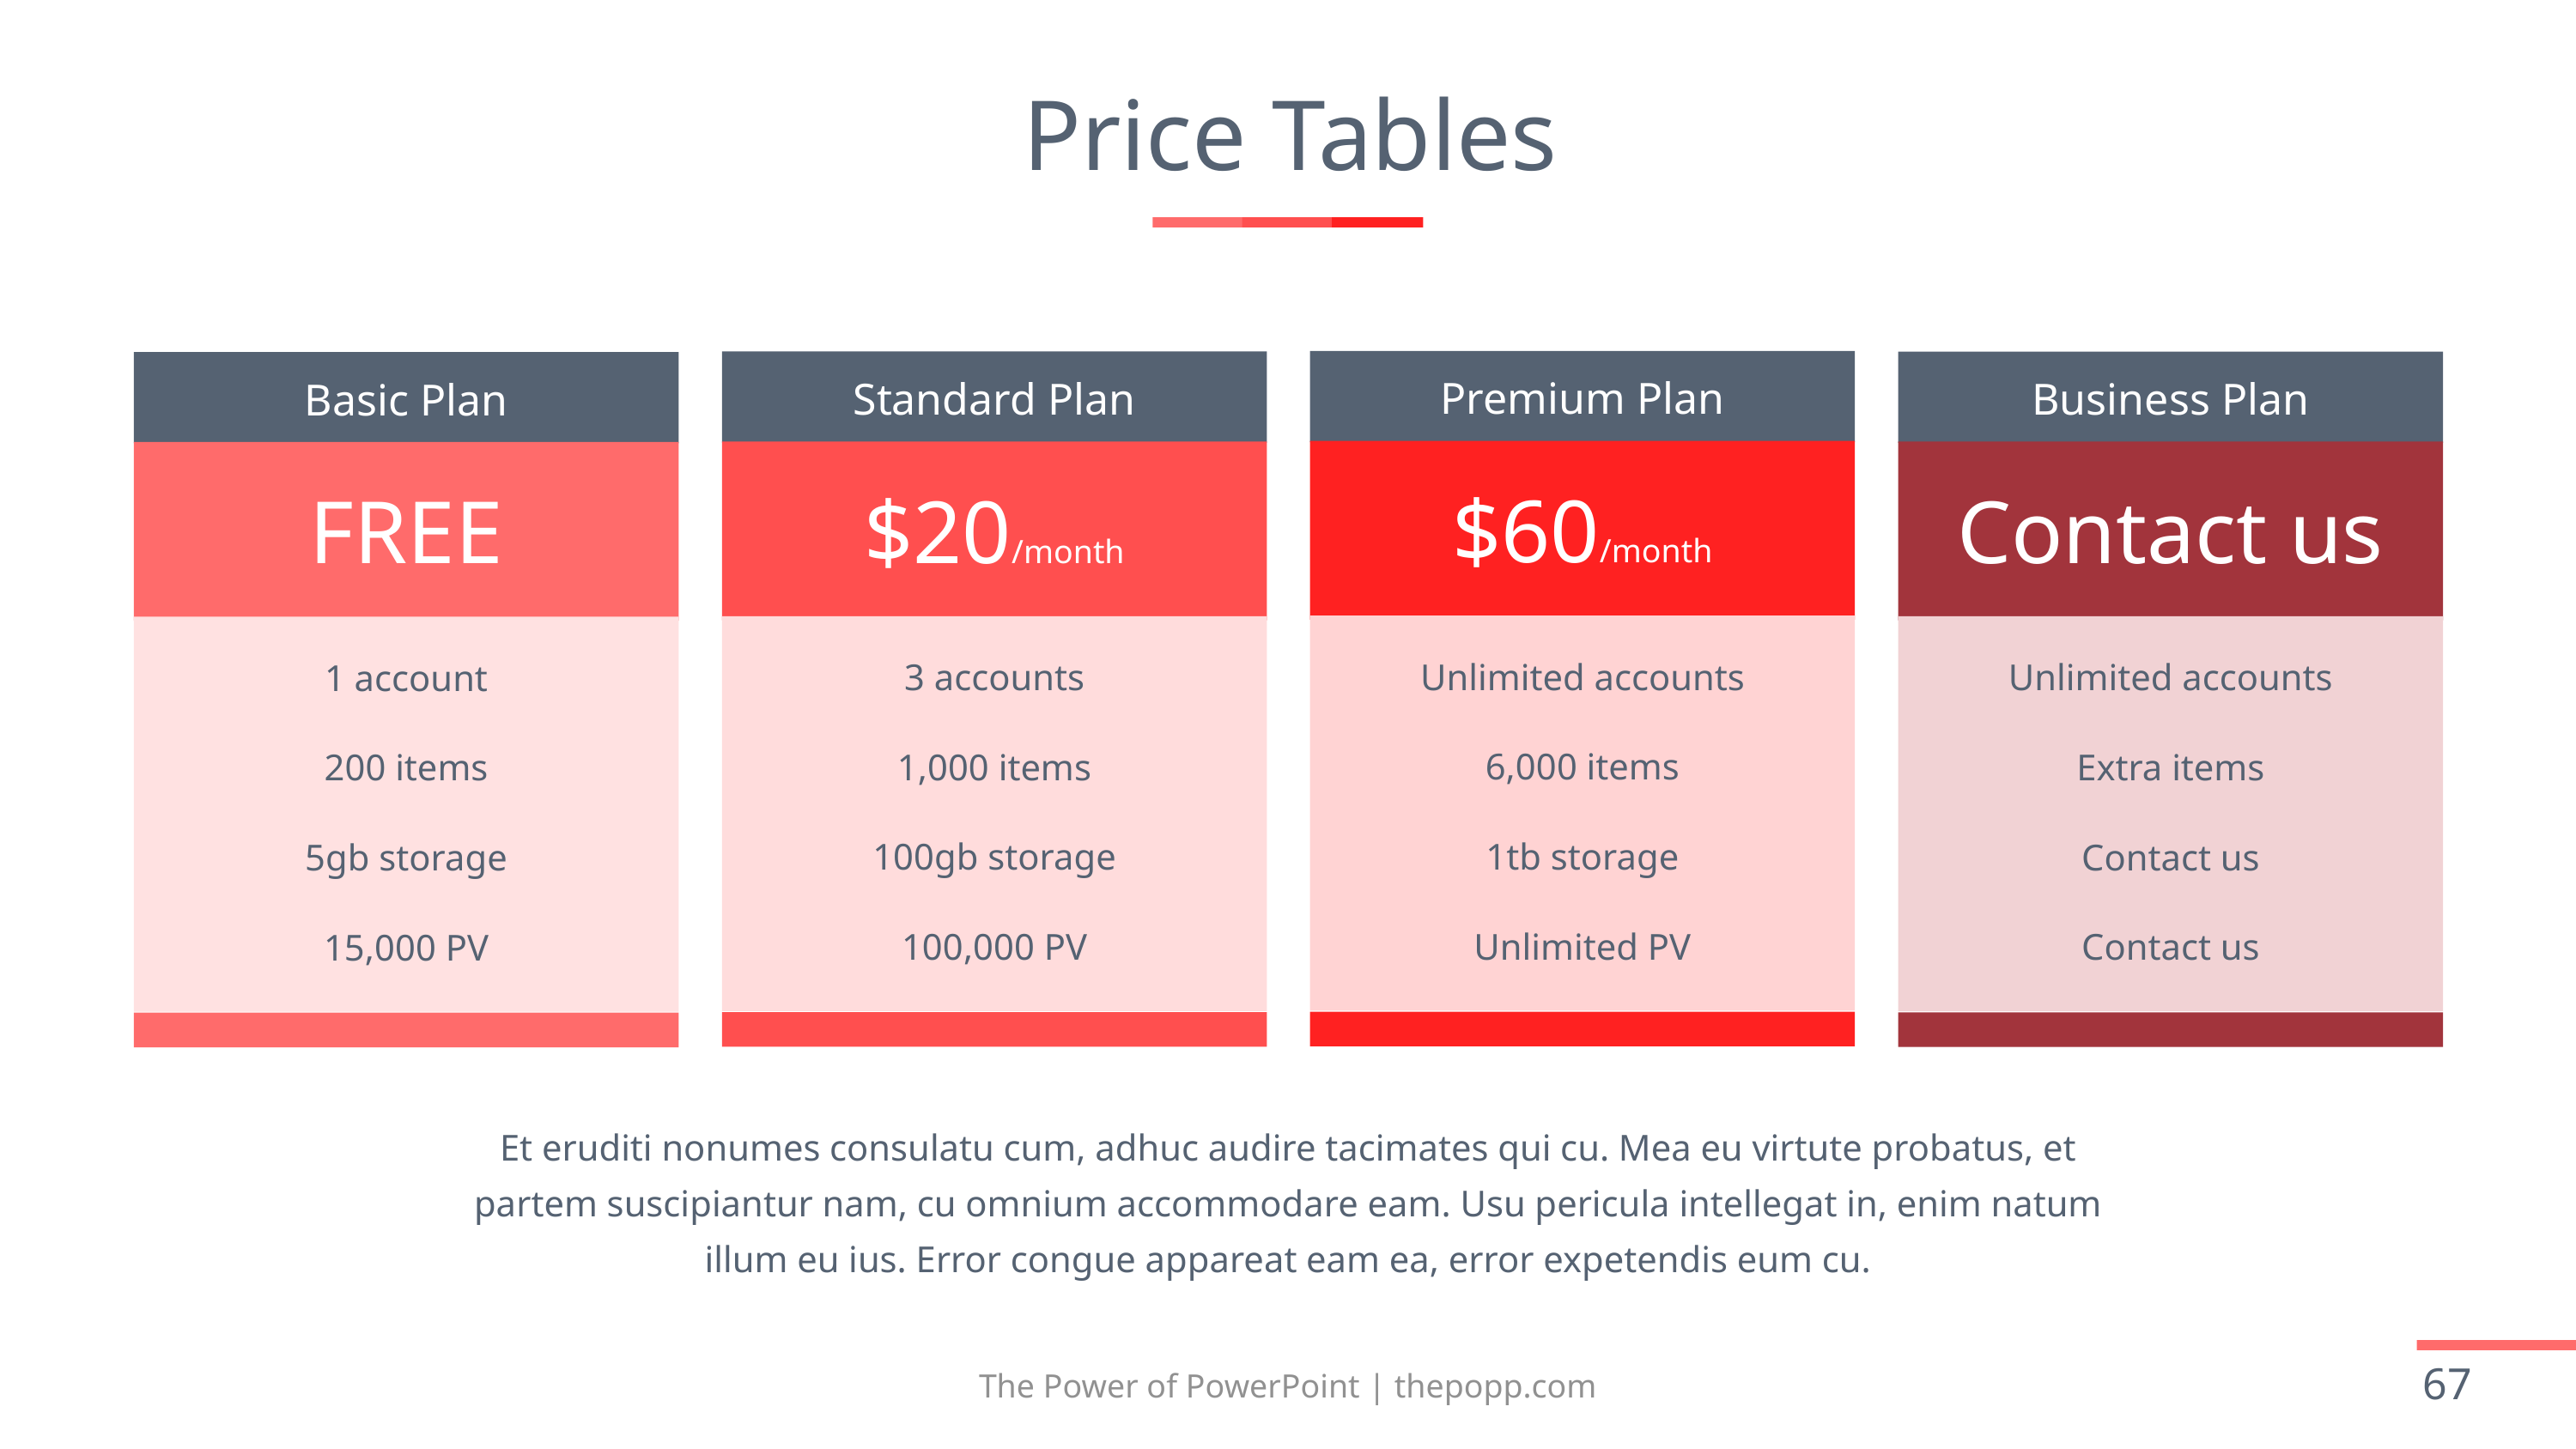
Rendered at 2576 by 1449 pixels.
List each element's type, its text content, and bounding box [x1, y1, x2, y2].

slide_number 67 [2409, 1351, 2576, 1421]
list 100gb storage [721, 818, 1267, 894]
list Business Plan [1898, 352, 2444, 444]
list $60/month [1309, 443, 1856, 615]
list Contact us [1898, 444, 2444, 616]
list Premium Plan [1309, 351, 1856, 443]
list 200 items [133, 730, 679, 804]
list 15,000 PV [133, 909, 679, 984]
list Et eruditi nonumes consulatu cum, adhuc audire tacimates qui cu. Mea eu virtute probatus, et partem suscipiantur nam, cu omnium accommodare eam. Usu pericula intellegat in, enim natum illum eu ius. Error congue appareat eam ea, error expetendis eum cu. [450, 1088, 2126, 1304]
list Unlimited PV [1309, 907, 1856, 983]
list Standard Plan [721, 352, 1267, 444]
list Unlimited accounts [1898, 640, 2444, 714]
list Extra items [1898, 729, 2444, 804]
list Basic Plan [133, 352, 679, 445]
list $20/month [721, 444, 1267, 615]
list Unlimited accounts [1309, 639, 1856, 714]
title Price Tables [69, 49, 2512, 230]
list Contact us [1898, 819, 2444, 894]
list 1tb storage [1309, 818, 1856, 894]
list 5gb storage [133, 819, 679, 894]
list 1,000 items [721, 729, 1267, 804]
footer The Power of PowerPoint | thepopp.com [853, 1349, 1723, 1427]
list 3 accounts [721, 639, 1267, 714]
list 100,000 PV [721, 908, 1267, 984]
list Contact us [1898, 908, 2444, 984]
list 6,000 items [1309, 728, 1856, 803]
list 1 account [133, 640, 679, 715]
list FREE [133, 445, 679, 616]
